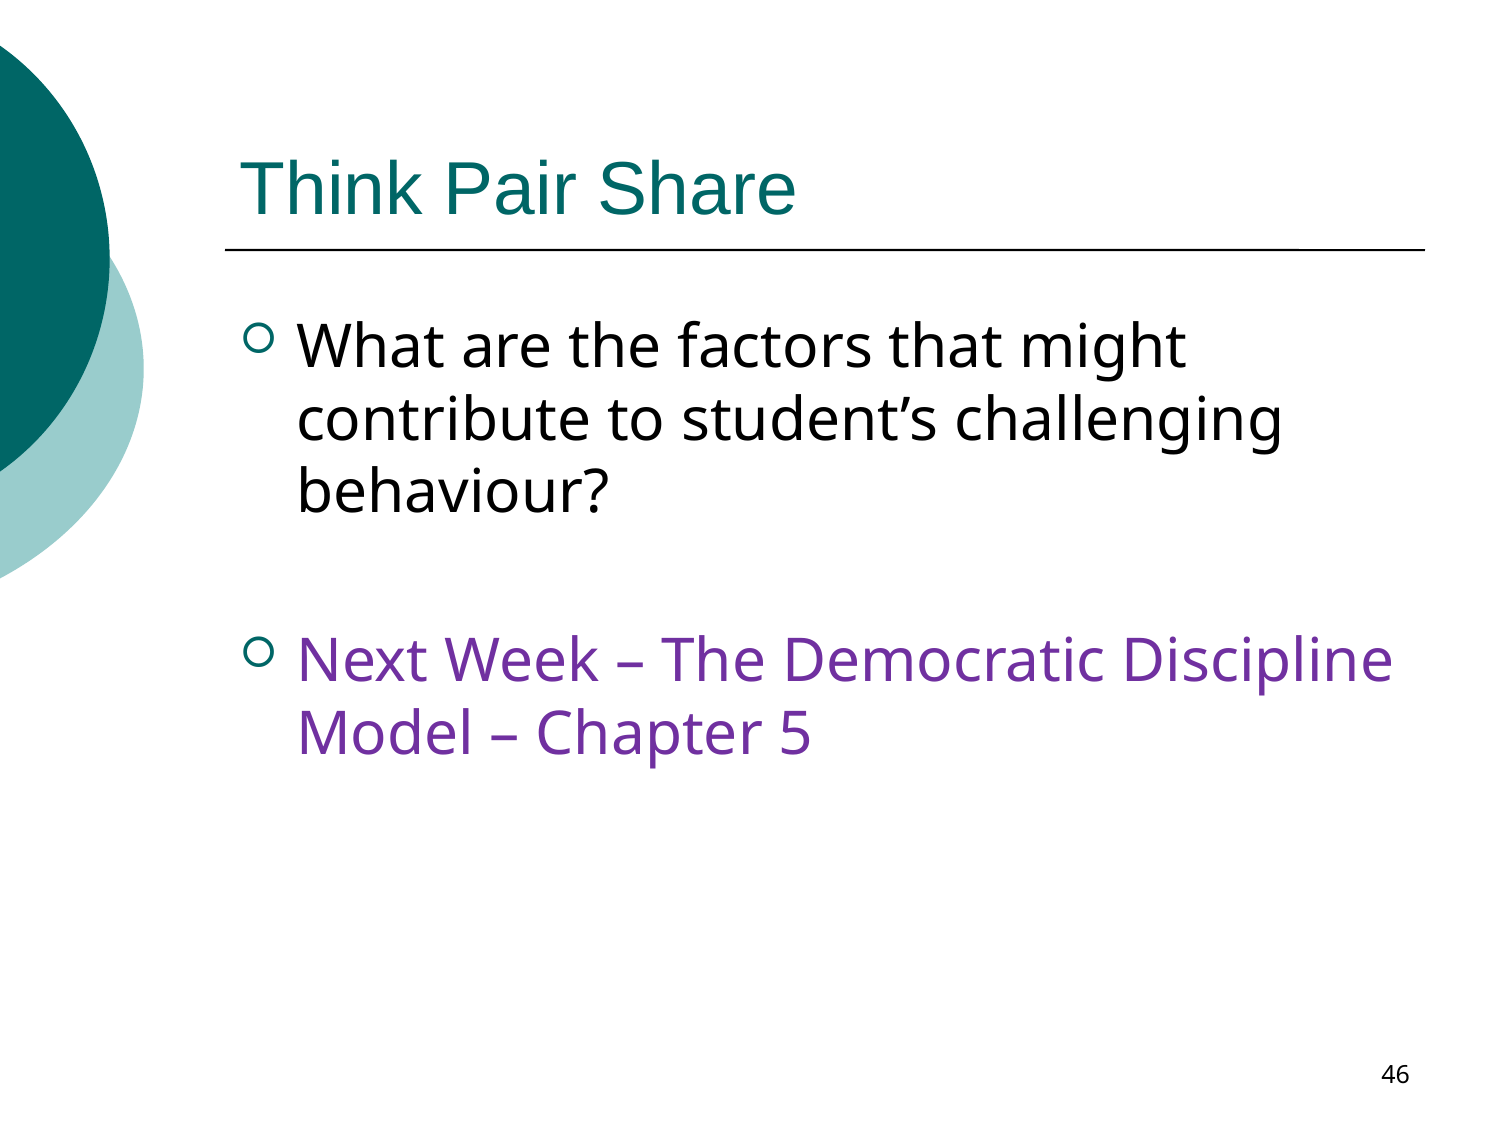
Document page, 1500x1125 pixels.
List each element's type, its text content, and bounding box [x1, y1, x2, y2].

slide_number 46 [1074, 1024, 1426, 1101]
list What are the factors that might contribute to student’s challenging behaviour? Next Week – The Democratic Discipline Model – Chapter 5 [224, 299, 1425, 975]
title Think Pair Share [224, 49, 1425, 238]
